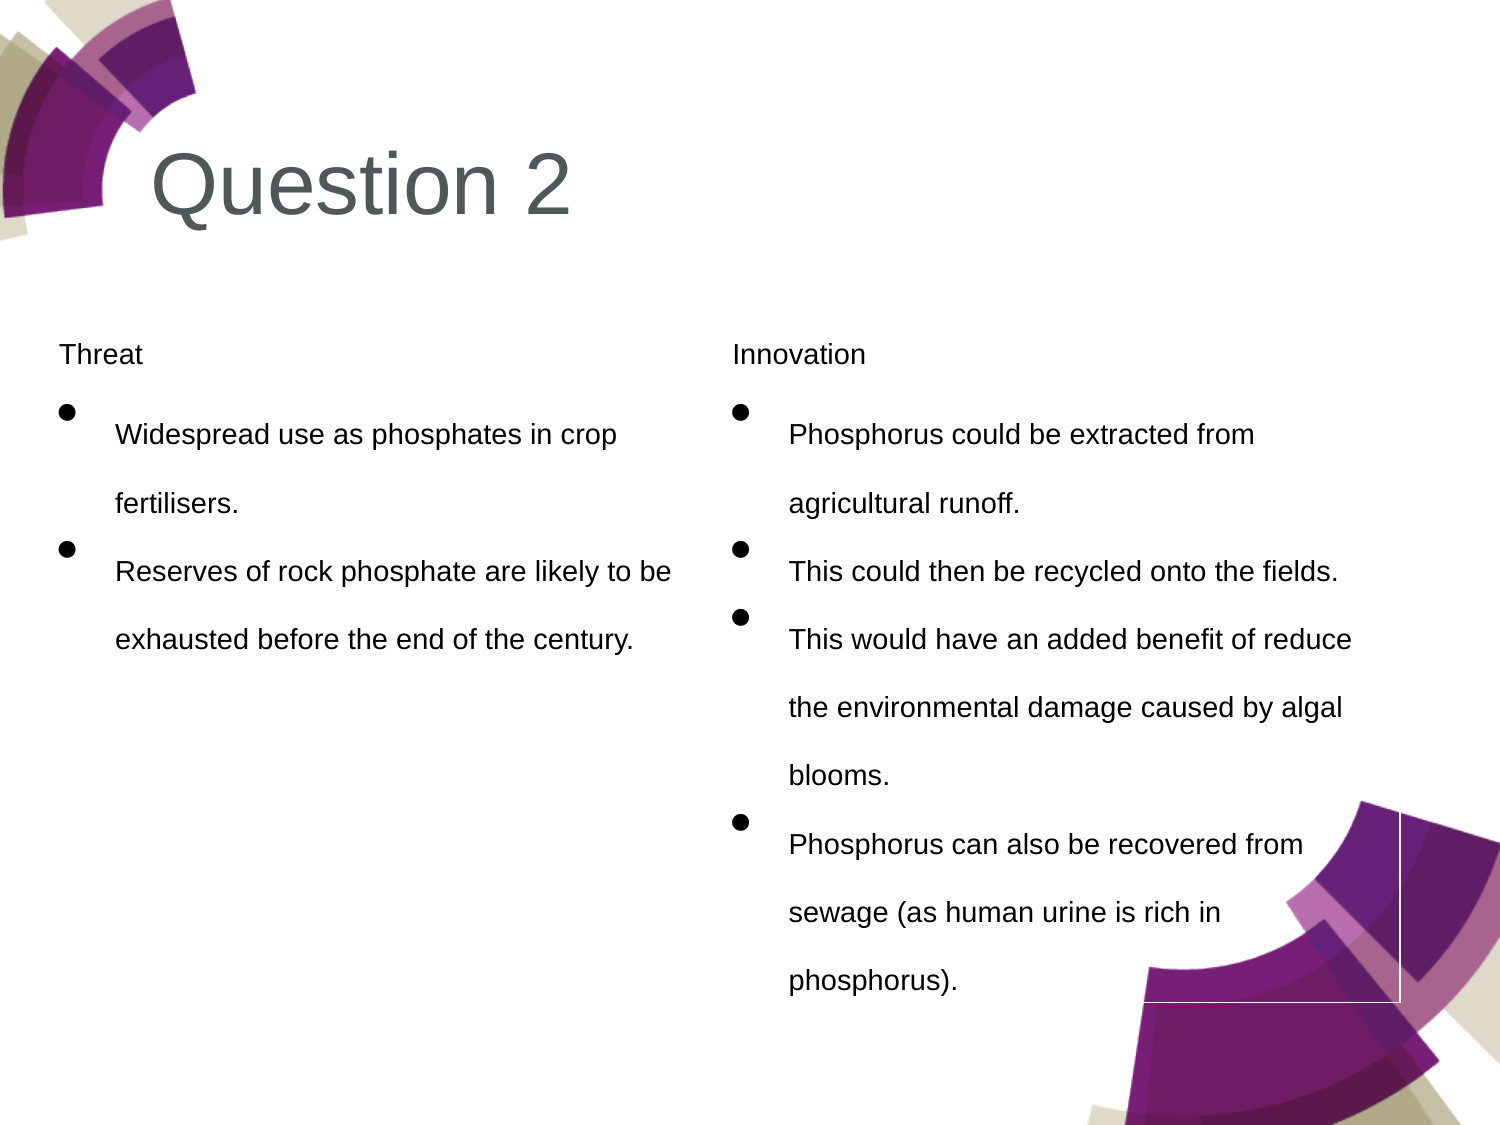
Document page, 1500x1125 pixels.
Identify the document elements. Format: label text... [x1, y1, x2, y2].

table_cell Widespread use as phosphates in crop fertilisers. Reserves of rock phosphate are likely to be exhausted before the end of the century. [54, 378, 725, 1002]
picture [0, 0, 1500, 1125]
table_header Threat [54, 298, 725, 376]
list Question 2 [135, 119, 1282, 296]
table_header Innovation [727, 298, 1399, 376]
table_cell Phosphorus could be extracted from agricultural runoff. This could then be recycled onto the fields. This would have an added benefit of reduce the environmental damage caused by algal blooms. Phosphorus can also be recovered from sewage (as human urine is rich in phosphorus). [727, 378, 1399, 1002]
